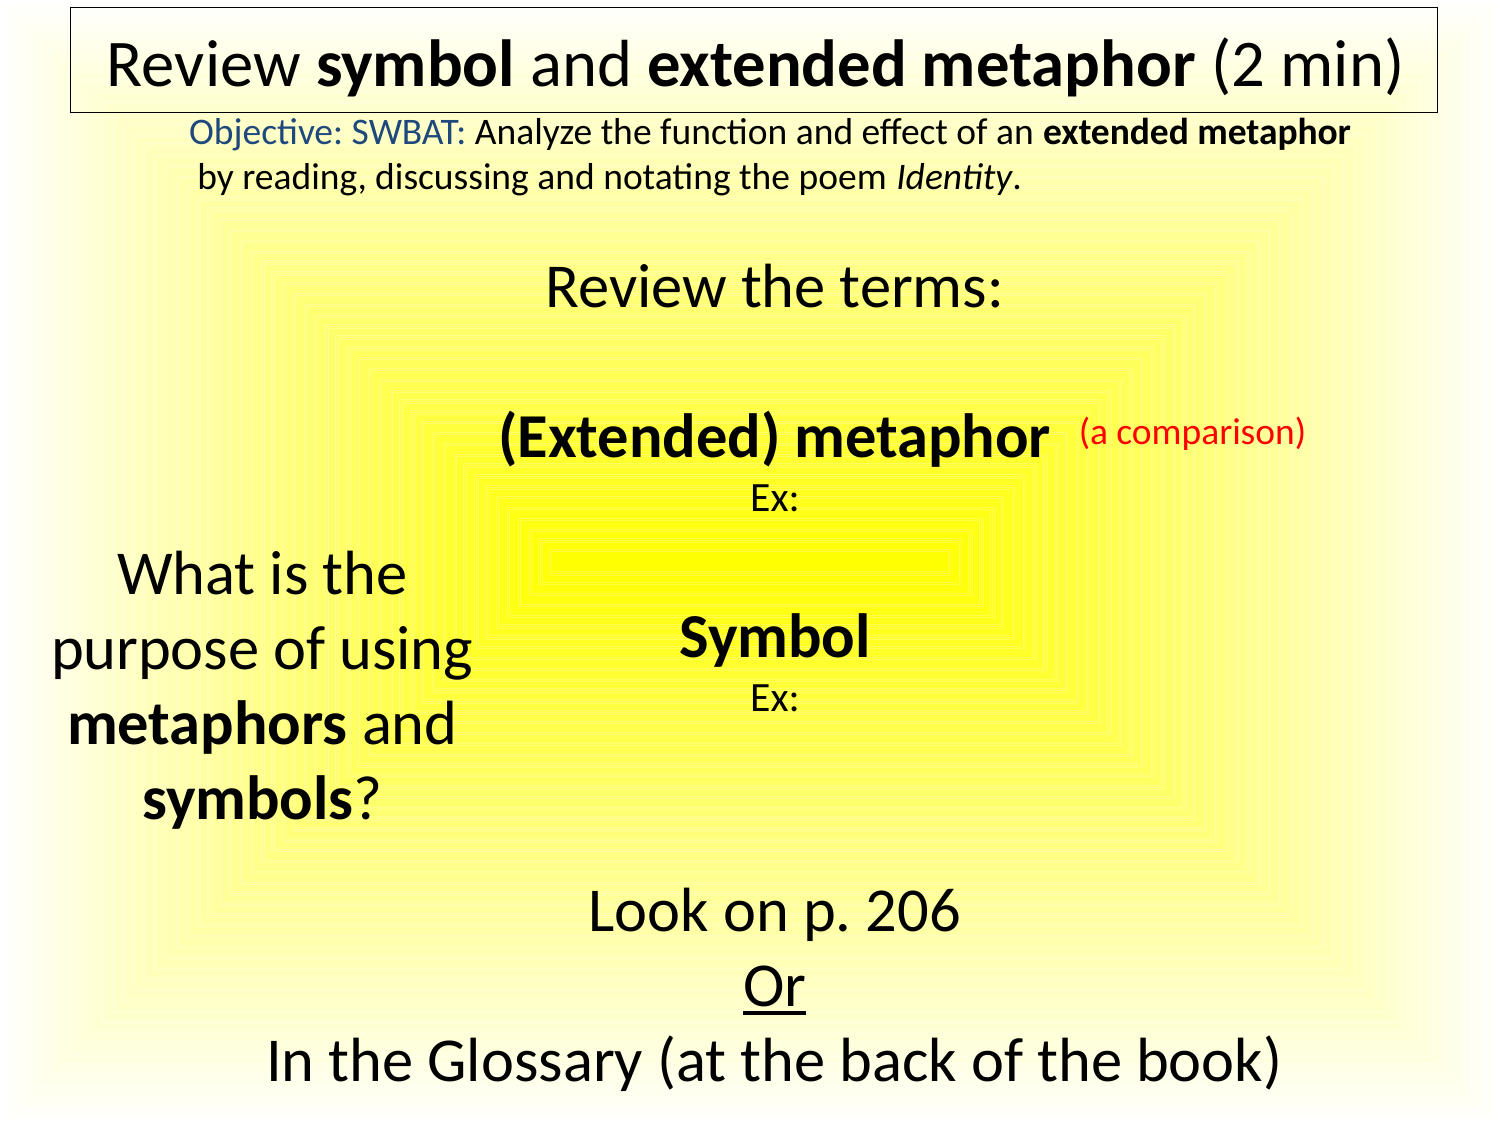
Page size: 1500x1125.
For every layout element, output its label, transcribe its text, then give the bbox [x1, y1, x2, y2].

text_box Review the terms: (Extended) metaphor Ex: Symbol Ex: Look on p. 206 Or In the Glossary (at the back of the book) [237, 237, 1313, 1102]
text_box Objective: SWBAT: Analyze the function and effect of an extended metaphor by reading, discussing and notating the poem Identity. [70, 99, 1413, 205]
text_box (a comparison) [1063, 399, 1322, 460]
title Review symbol and extended metaphor (2 min) [70, 7, 1438, 113]
text_box What is the purpose of using metaphors and symbols? [31, 524, 494, 840]
